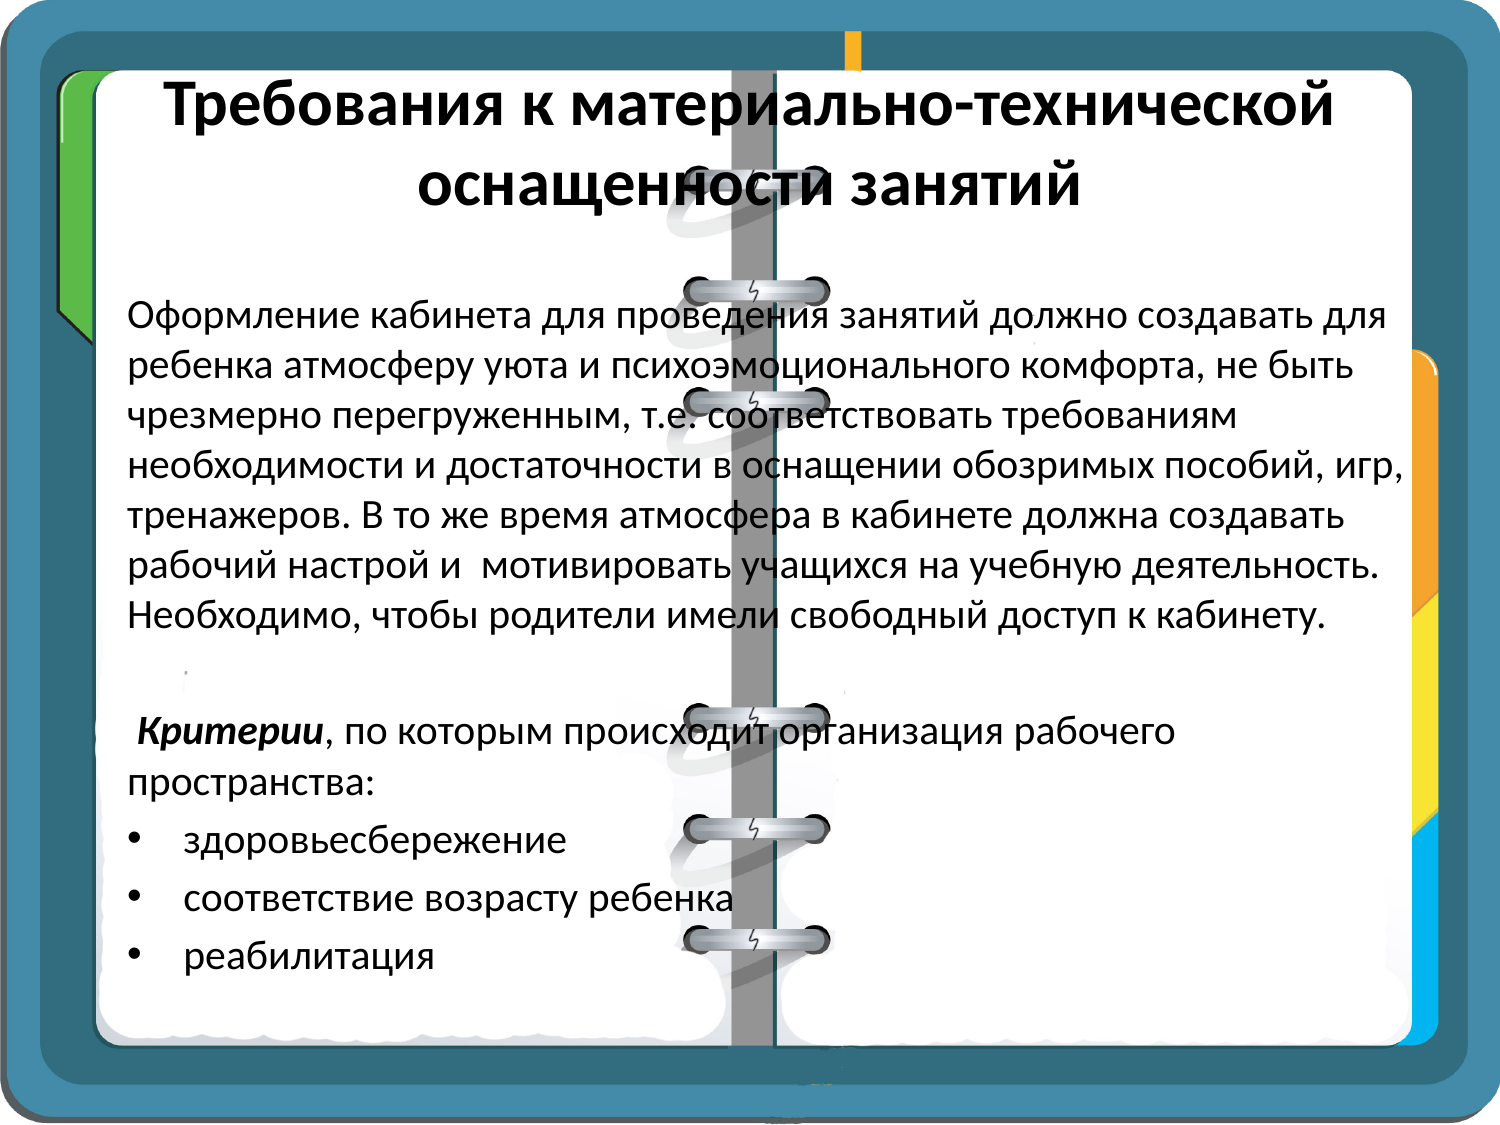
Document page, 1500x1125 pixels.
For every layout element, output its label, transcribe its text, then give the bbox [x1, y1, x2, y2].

title Требования к материально-технической оснащенности занятий [75, 45, 1425, 233]
list Оформление кабинета для проведения занятий должно создавать для ребенка атмосферу уюта и психоэмоционального комфорта, не быть чрезмерно перегруженным, т.е. соответствовать требованиям необходимости и достаточности в оснащении обозримых пособий, игр, тренажеров. В то же время атмосфера в кабинете должна создавать рабочий настрой и мотивировать учащихся на учебную деятельность. Необходимо, чтобы родители имели свободный доступ к кабинету. Критерии, по которым происходит организация рабочего пространства: здоровьесбережение соответствие возрасту ребенка реабилитация [112, 278, 1425, 965]
picture [0, 0, 1500, 1125]
